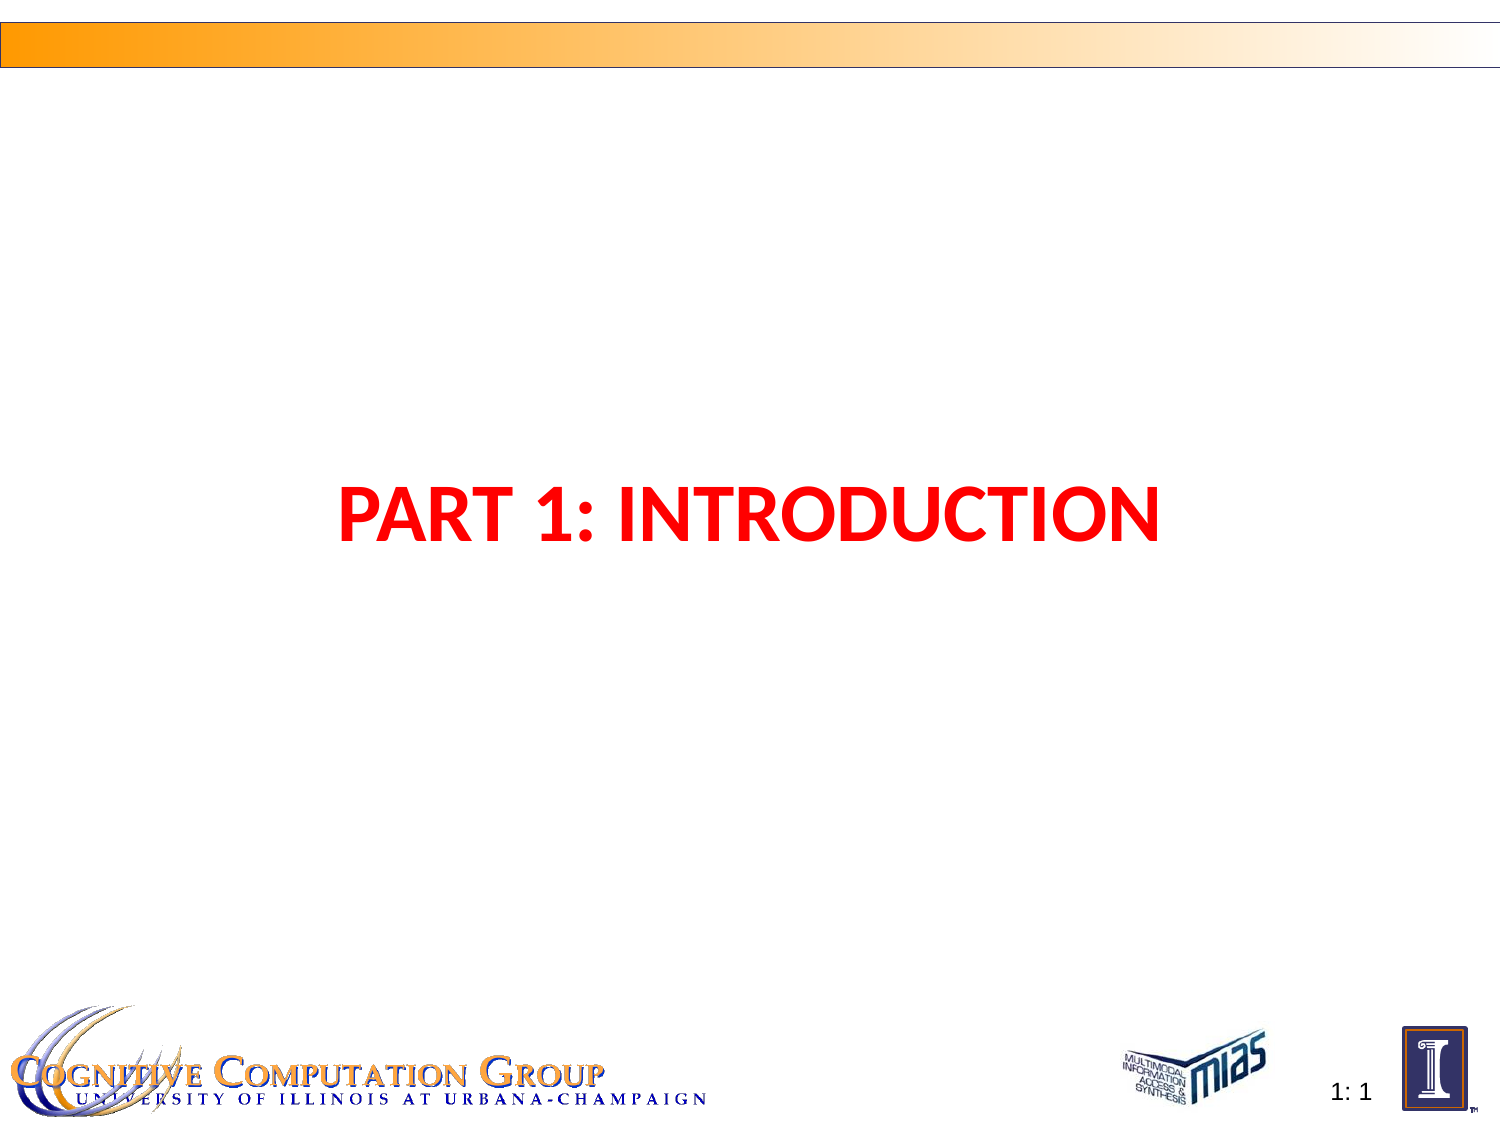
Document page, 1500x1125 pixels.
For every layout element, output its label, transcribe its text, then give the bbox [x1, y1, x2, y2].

picture [1120, 1021, 1275, 1113]
slide_number 1: 1 [1237, 1074, 1388, 1113]
slide_number Page 20 [562, 23, 566, 67]
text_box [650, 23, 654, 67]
title Part 1: introduction [112, 450, 1388, 675]
picture [0, 1000, 713, 1125]
